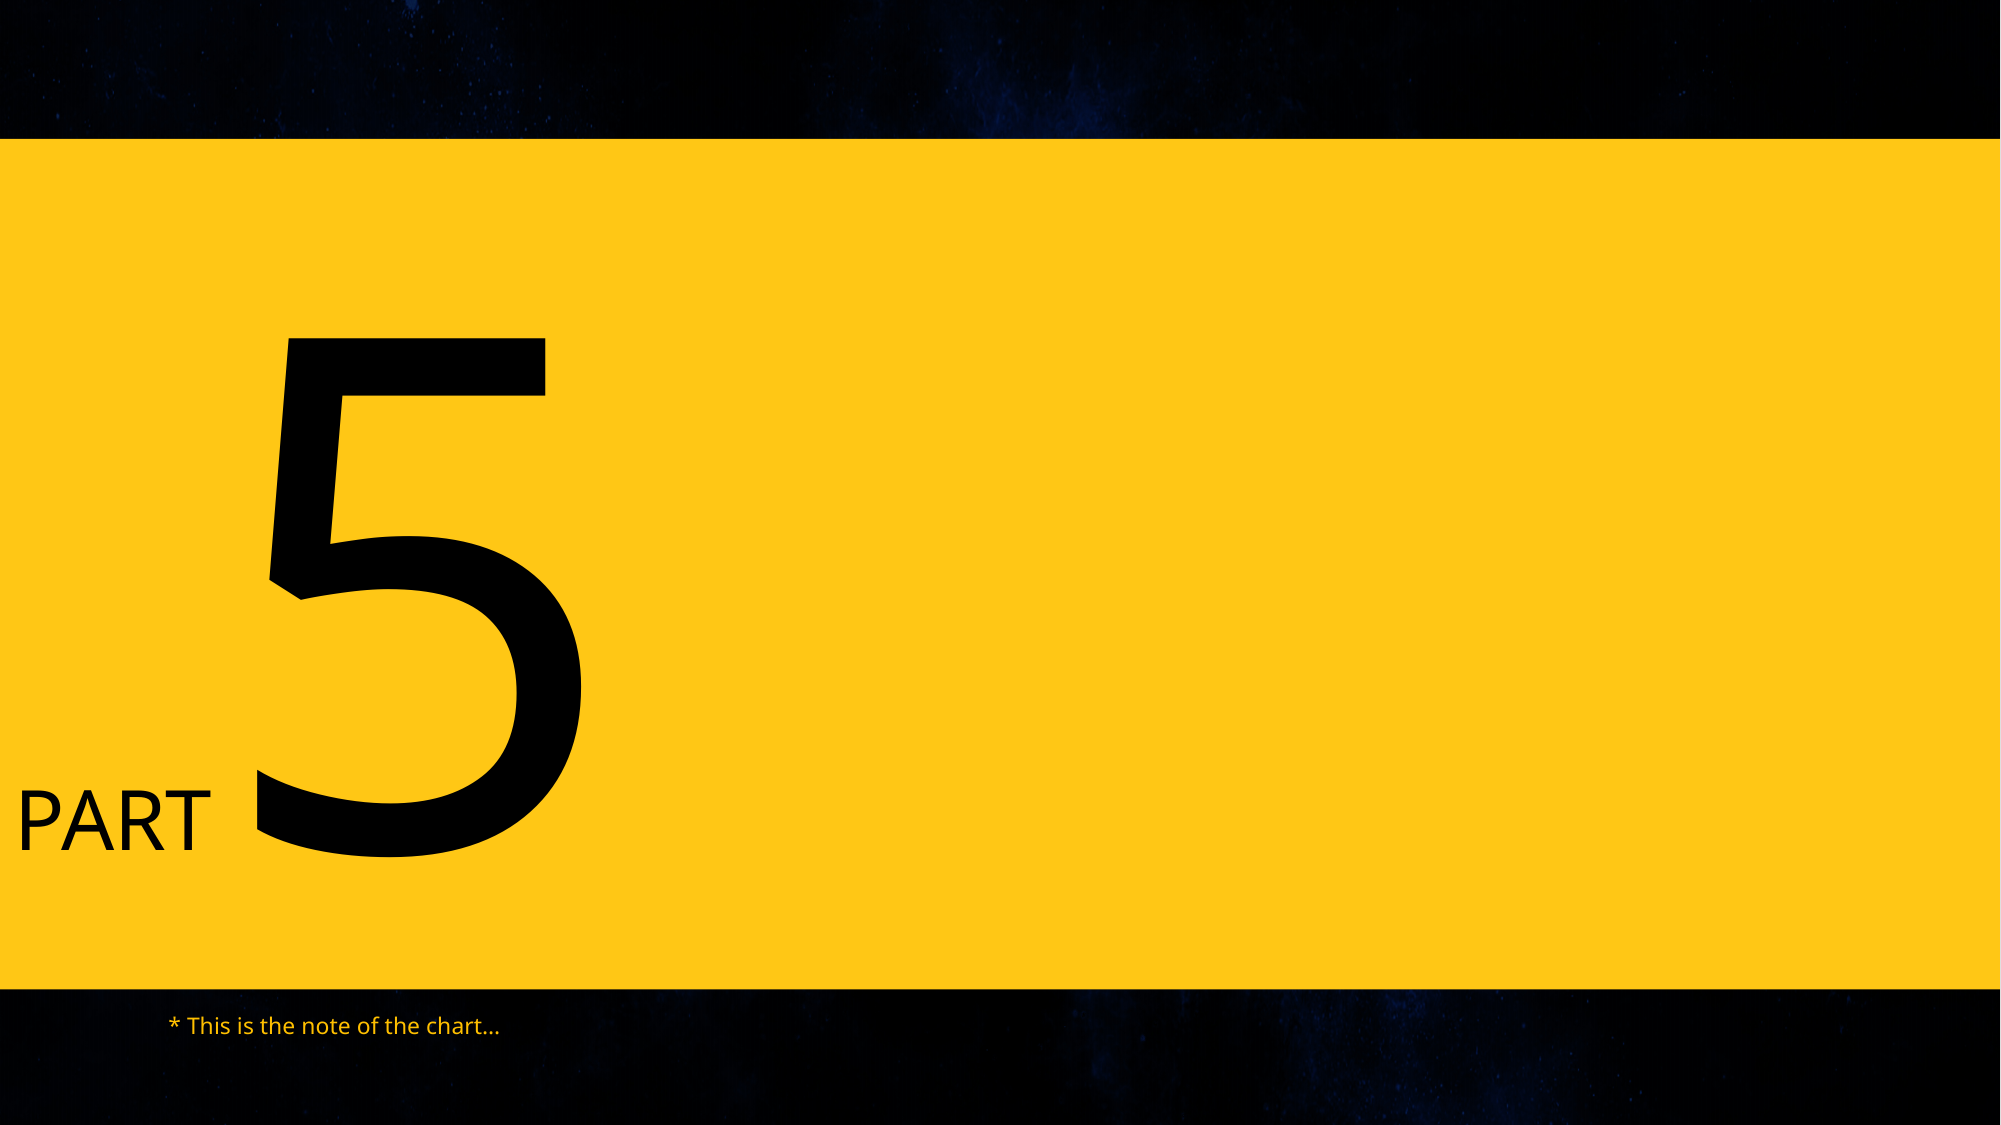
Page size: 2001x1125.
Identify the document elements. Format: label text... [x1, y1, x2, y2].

picture [0, 0, 2001, 1125]
text_box * This is the note of the chart… [153, 1003, 516, 1047]
text_box PART5 [0, 137, 2000, 991]
